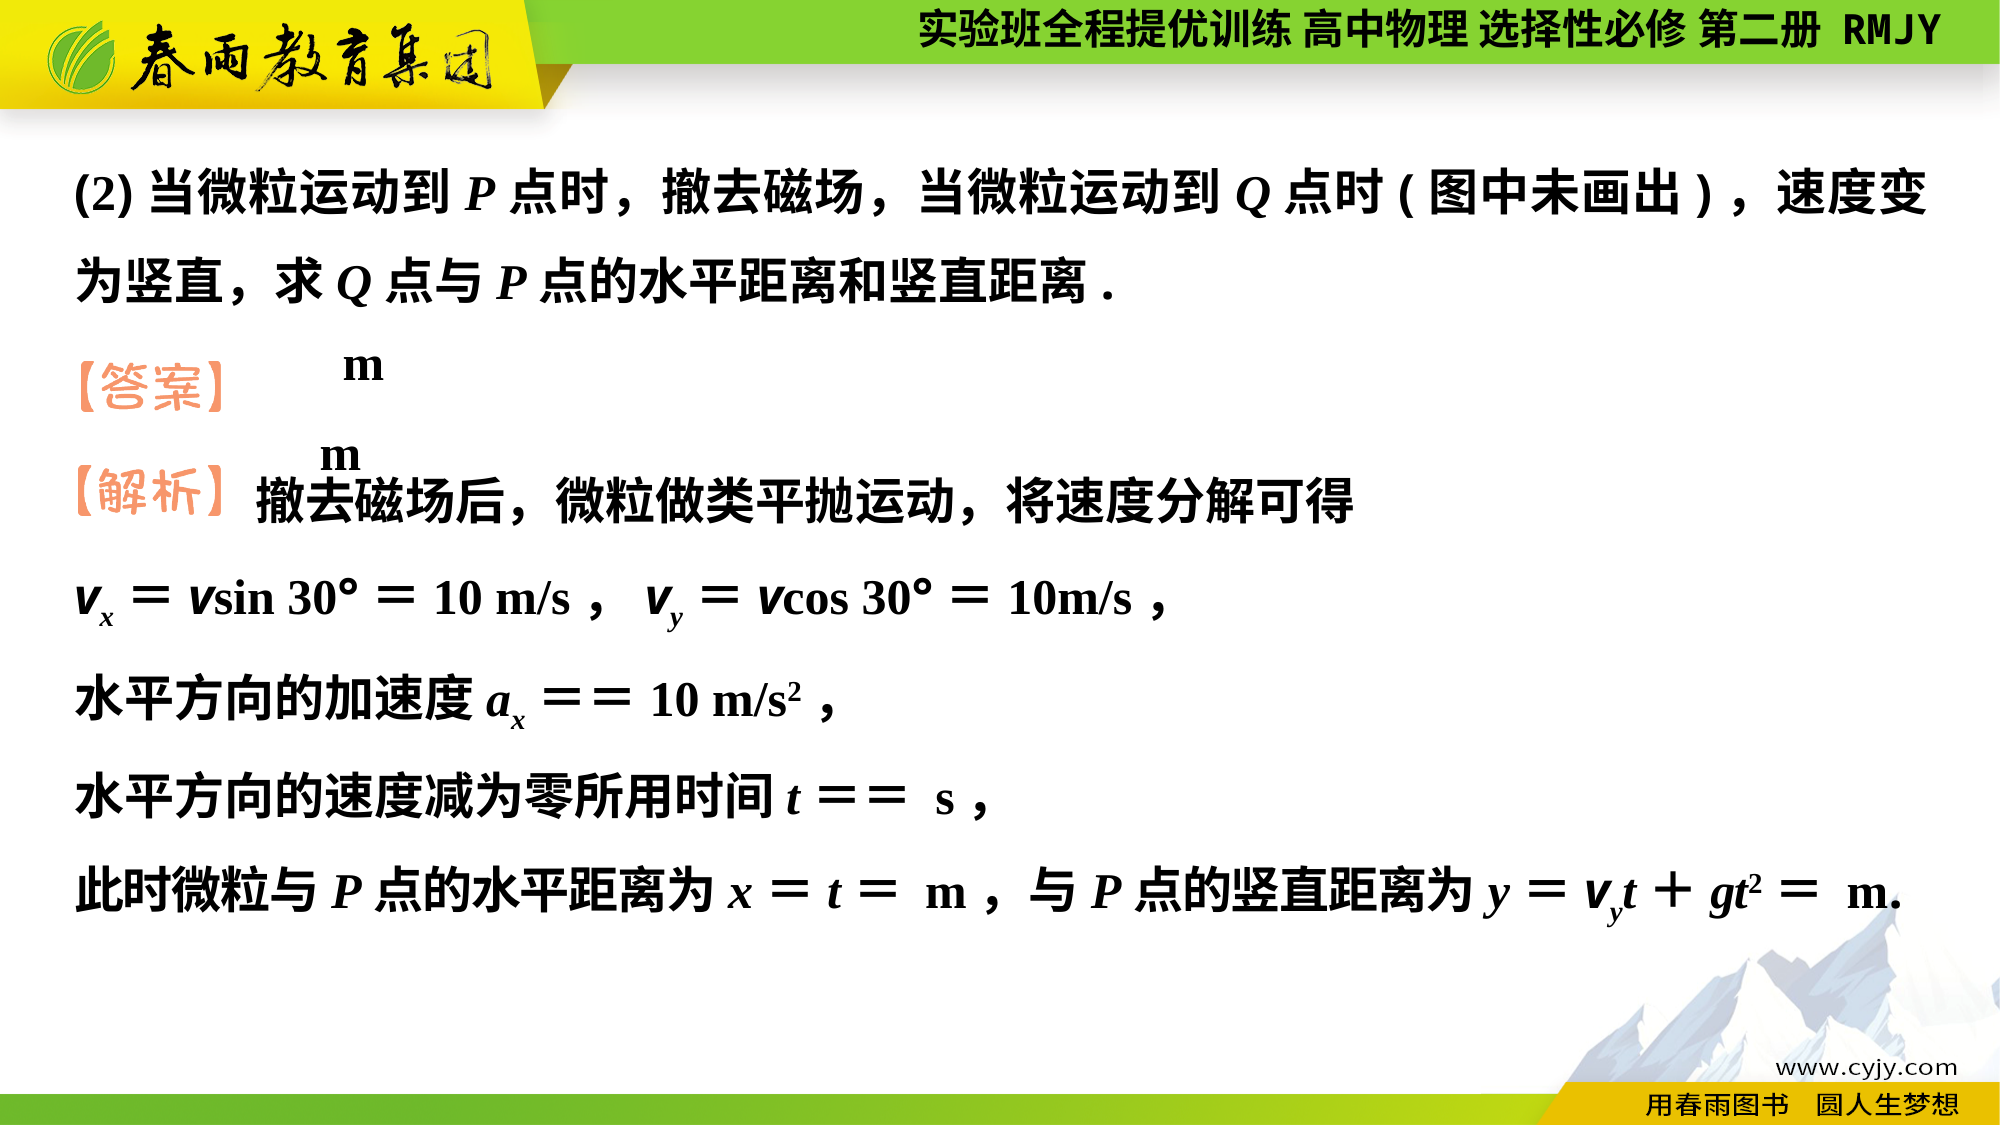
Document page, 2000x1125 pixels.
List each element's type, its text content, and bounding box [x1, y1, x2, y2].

list (2)当微粒运动到P点时，撤去磁场，当微粒运动到Q点时(图中未画出)，速度变为竖直，求Q点与P点的水平距离和竖直距离. [59, 122, 1944, 308]
picture [0, 0, 2000, 1125]
